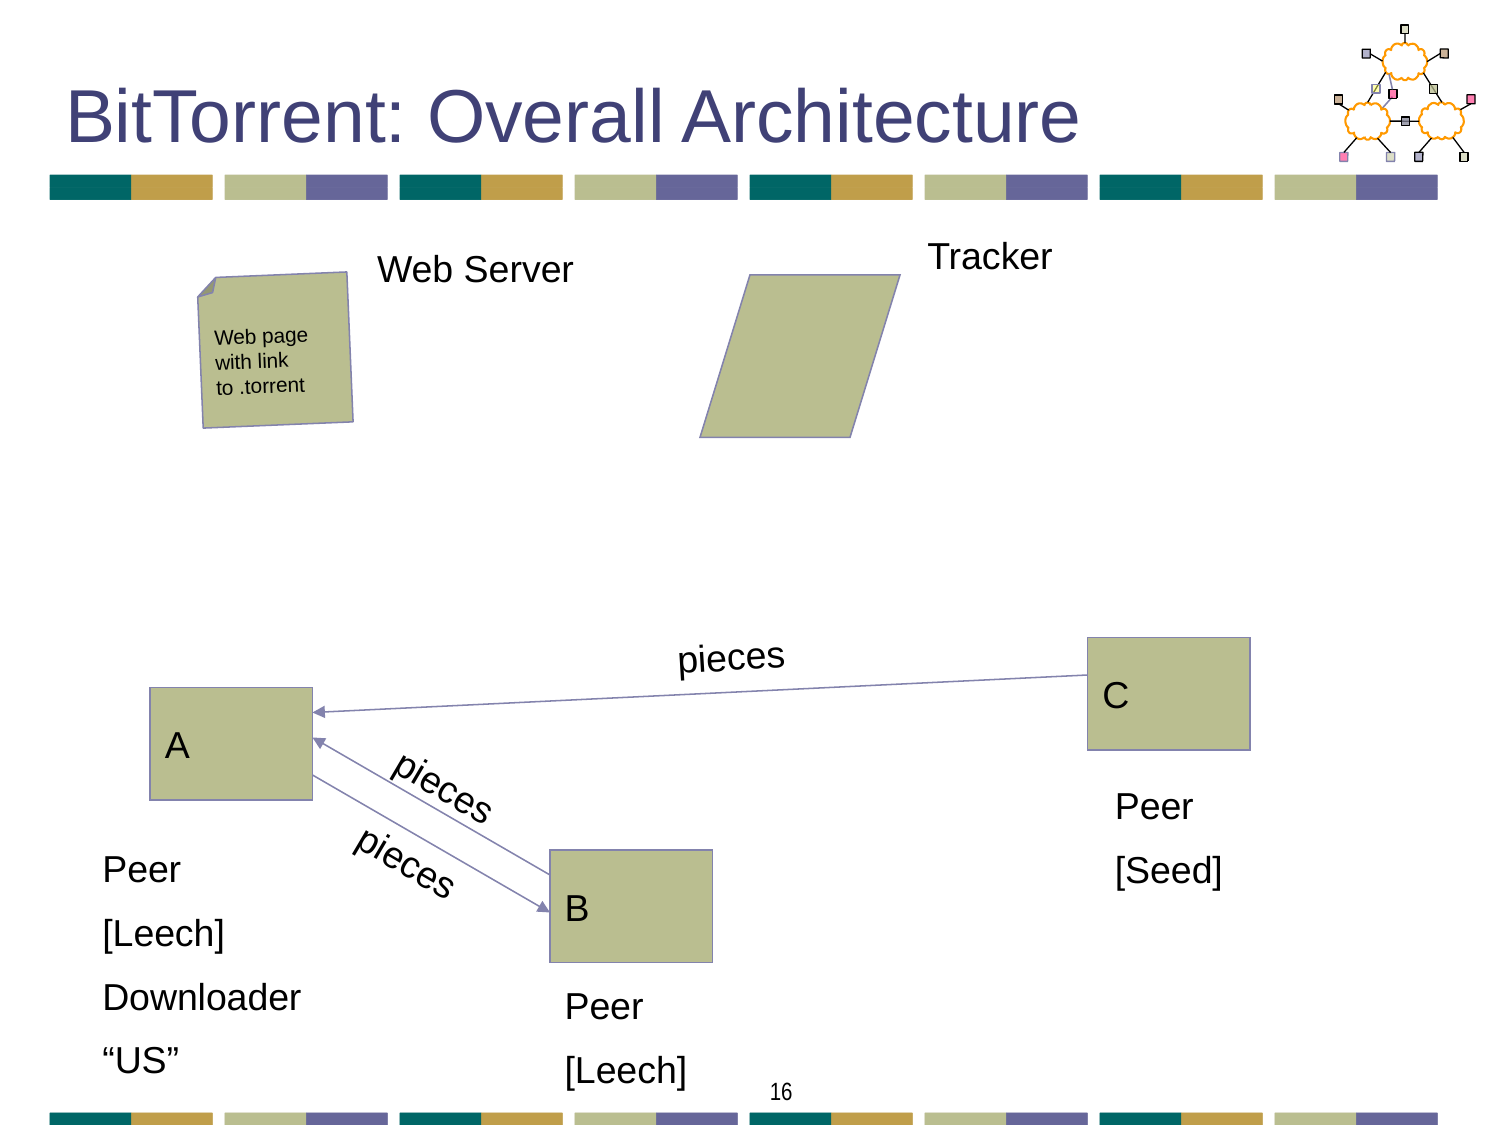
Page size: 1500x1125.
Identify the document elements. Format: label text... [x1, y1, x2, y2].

title BitTorrent: Overall Architecture [50, 62, 1438, 163]
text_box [87, 224, 1251, 1104]
